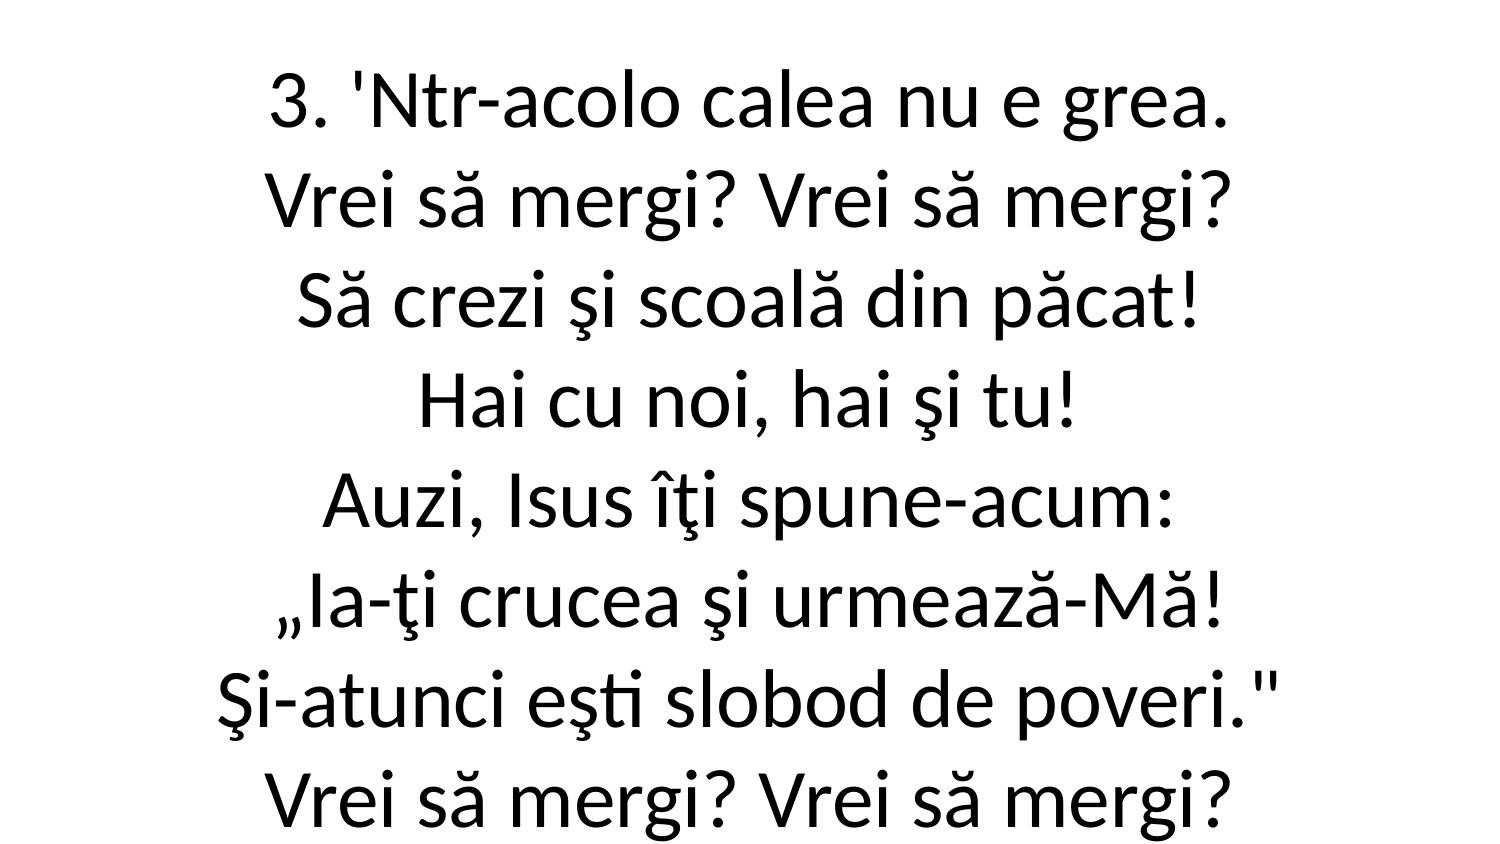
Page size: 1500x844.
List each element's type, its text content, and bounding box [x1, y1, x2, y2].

text_box 3. 'Ntr-acolo calea nu e grea. Vrei să mergi? Vrei să mergi? Să crezi şi scoală din păcat! Hai cu noi, hai şi tu! Auzi, Isus îţi spune-acum: „Ia-ţi crucea şi urmează-Mă! Şi-atunci eşti slobod de poveri." Vrei să mergi? Vrei să mergi? [201, 0, 1298, 844]
